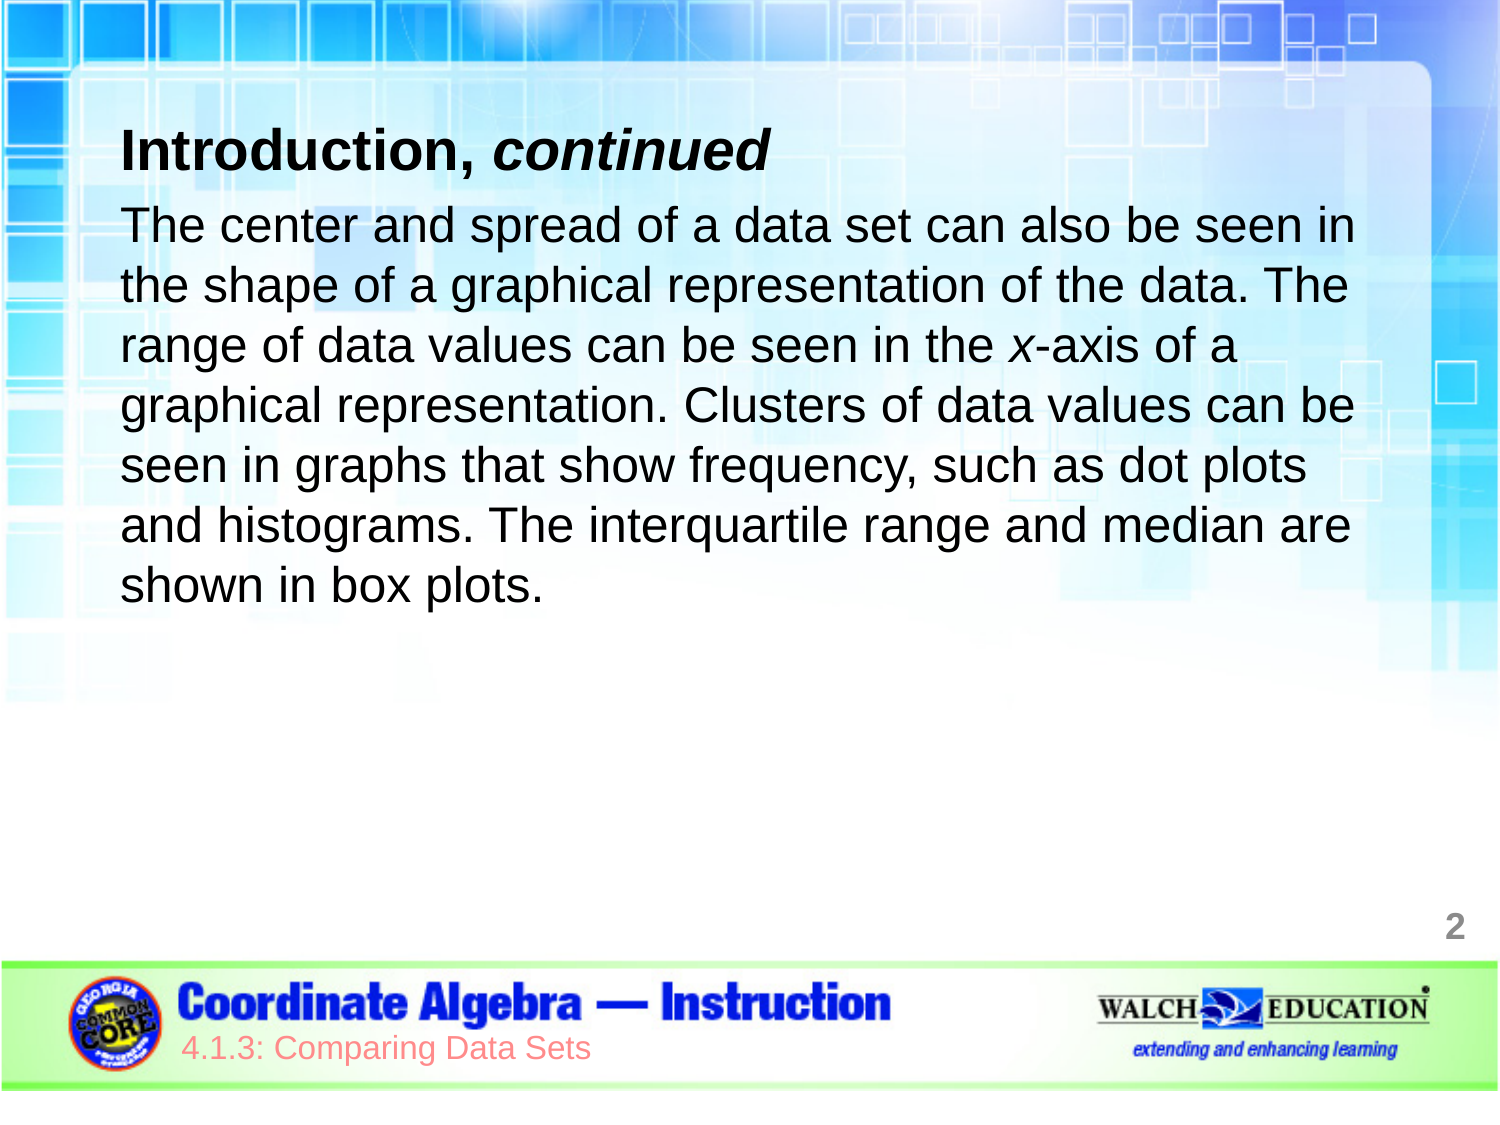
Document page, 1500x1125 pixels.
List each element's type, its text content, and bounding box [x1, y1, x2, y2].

footer 4.1.3: Comparing Data Sets [166, 1024, 1080, 1069]
subtitle Introduction, continued The center and spread of a data set can also be seen in the shape of a graphical representation of the data. The range of data values can be seen in the x-axis of a graphical representation. Clusters of data values can be seen in graphs that show frequency, such as dot plots and histograms. The interquartile range and median are shown in box plots. [105, 105, 1394, 925]
picture [1, 0, 1500, 1091]
slide_number 2 [1361, 901, 1481, 949]
